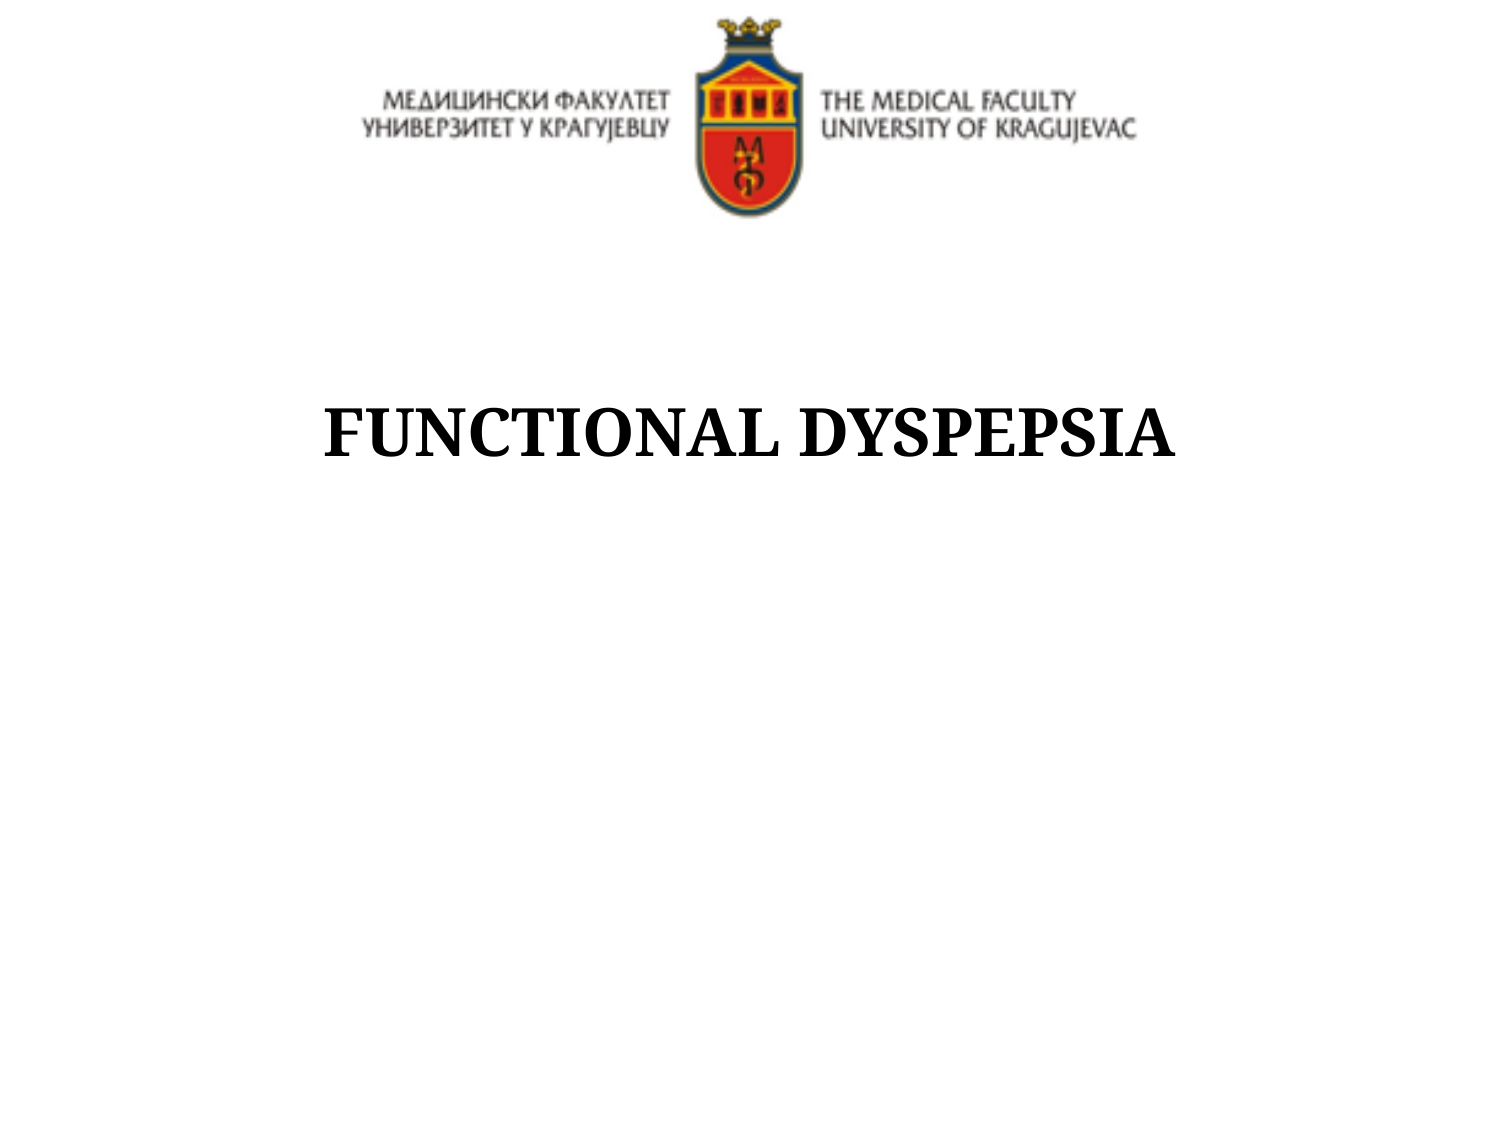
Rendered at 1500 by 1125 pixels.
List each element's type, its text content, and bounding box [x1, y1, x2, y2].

title FUNCTIONAL DYSPEPSIA [112, 349, 1388, 591]
picture [210, 12, 1351, 251]
